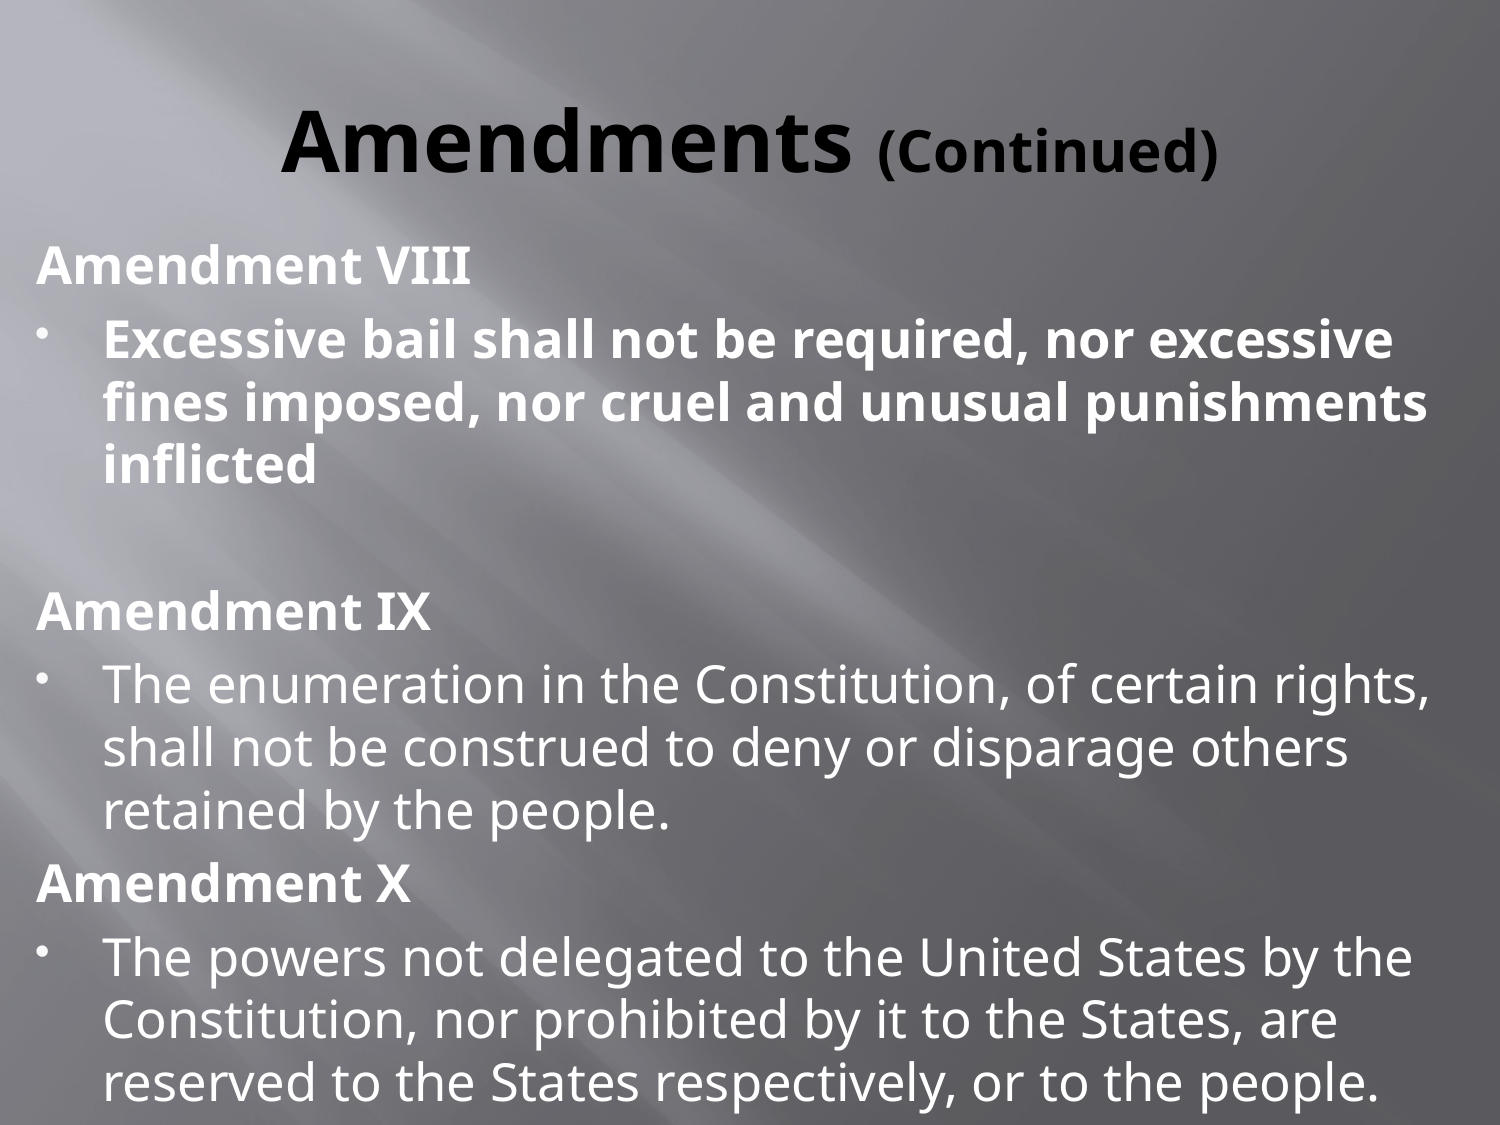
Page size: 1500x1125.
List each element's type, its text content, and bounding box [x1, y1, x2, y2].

title Amendments (Continued) [75, 45, 1425, 224]
list Amendment VIII Excessive bail shall not be required, nor excessive fines imposed, nor cruel and unusual punishments inflicted Amendment IX The enumeration in the Constitution, of certain rights, shall not be construed to deny or disparage others retained by the people. Amendment X The powers not delegated to the United States by the Constitution, nor prohibited by it to the States, are reserved to the States respectively, or to the people. [0, 224, 1500, 1125]
